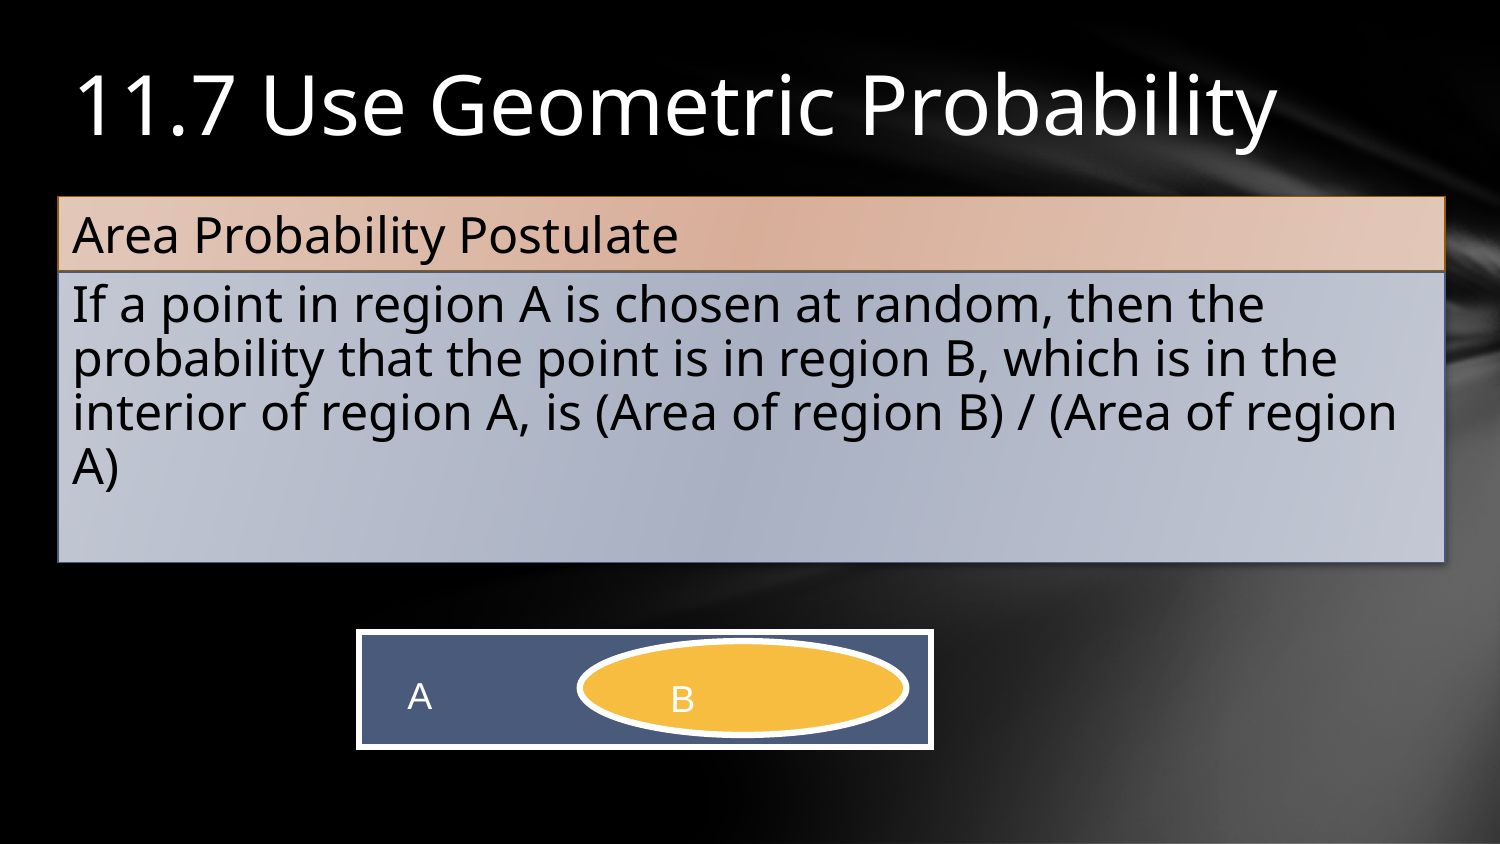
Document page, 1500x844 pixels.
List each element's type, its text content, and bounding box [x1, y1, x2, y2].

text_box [358, 631, 932, 748]
title 11.7 Use Geometric Probability [57, 28, 1450, 160]
text_box Area Probability Postulate [57, 196, 1446, 271]
